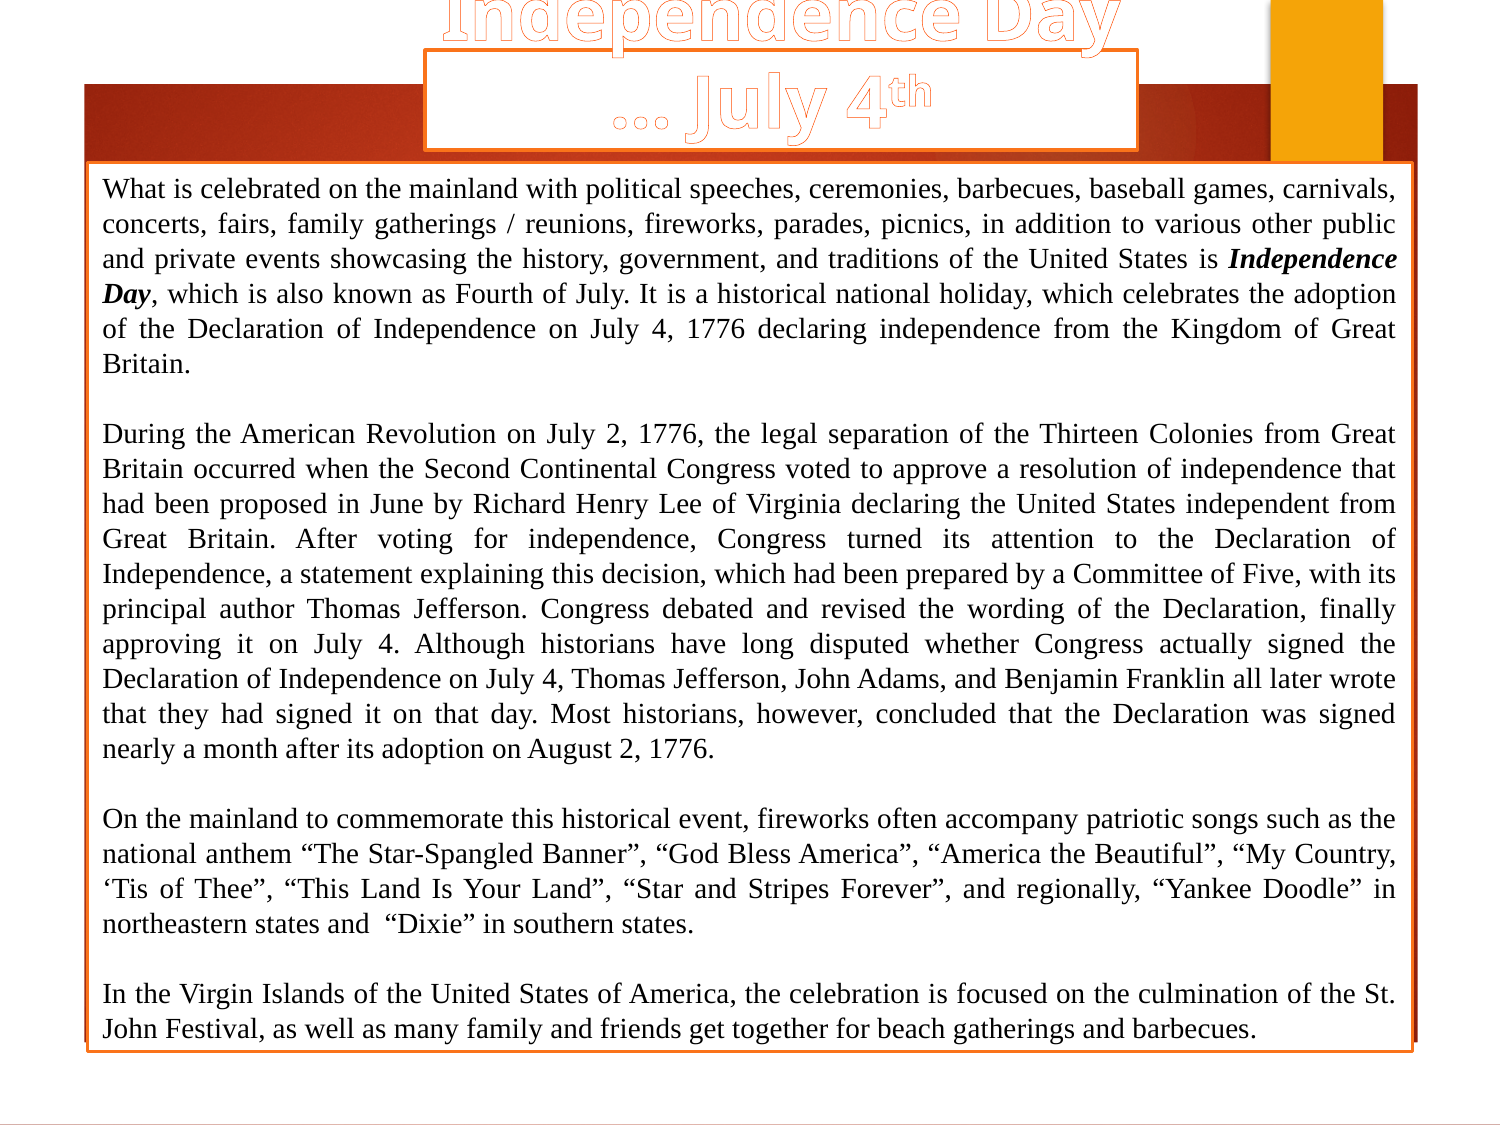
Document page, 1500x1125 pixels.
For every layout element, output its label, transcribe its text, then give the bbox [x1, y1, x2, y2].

text_box Independence Day … July 4th [423, 48, 1139, 152]
text_box What is celebrated on the mainland with political speeches, ceremonies, barbecues, baseball games, carnivals, concerts, fairs, family gatherings / reunions, fireworks, parades, picnics, in addition to various other public and private events showcasing the history, government, and traditions of the United States is Independence Day, which is also known as Fourth of July. It is a historical national holiday, which celebrates the adoption of the Declaration of Independence on July 4, 1776 declaring independence from the Kingdom of Great Britain. During the American Revolution on July 2, 1776, the legal separation of the Thirteen Colonies from Great Britain occurred when the Second Continental Congress voted to approve a resolution of independence that had been proposed in June by Richard Henry Lee of Virginia declaring the United States independent from Great Britain. After voting for independence, Congress turned its attention to the Declaration of Independence, a statement explaining this decision, which had been prepared by a Committee of Five, with its principal author Thomas Jefferson. Congress debated and revised the wording of the Declaration, finally approving it on July 4. Although historians have long disputed whether Congress actually signed the Declaration of Independence on July 4, Thomas Jefferson, John Adams, and Benjamin Franklin all later wrote that they had signed it on that day. Most historians, however, concluded that the Declaration was signed nearly a month after its adoption on August 2, 1776. On the mainland to commemorate this historical event, fireworks often accompany patriotic songs such as the national anthem “The Star-Spangled Banner”, “God Bless America”, “America the Beautiful”, “My Country, ‘Tis of Thee”, “This Land Is Your Land”, “Star and Stripes Forever”, and regionally, “Yankee Doodle” in northeastern states and “Dixie” in southern states. In the Virgin Islands of the United States of America, the celebration is focused on the culmination of the St. John Festival, as well as many family and friends get together for beach gatherings and barbecues. [86, 161, 1414, 1053]
